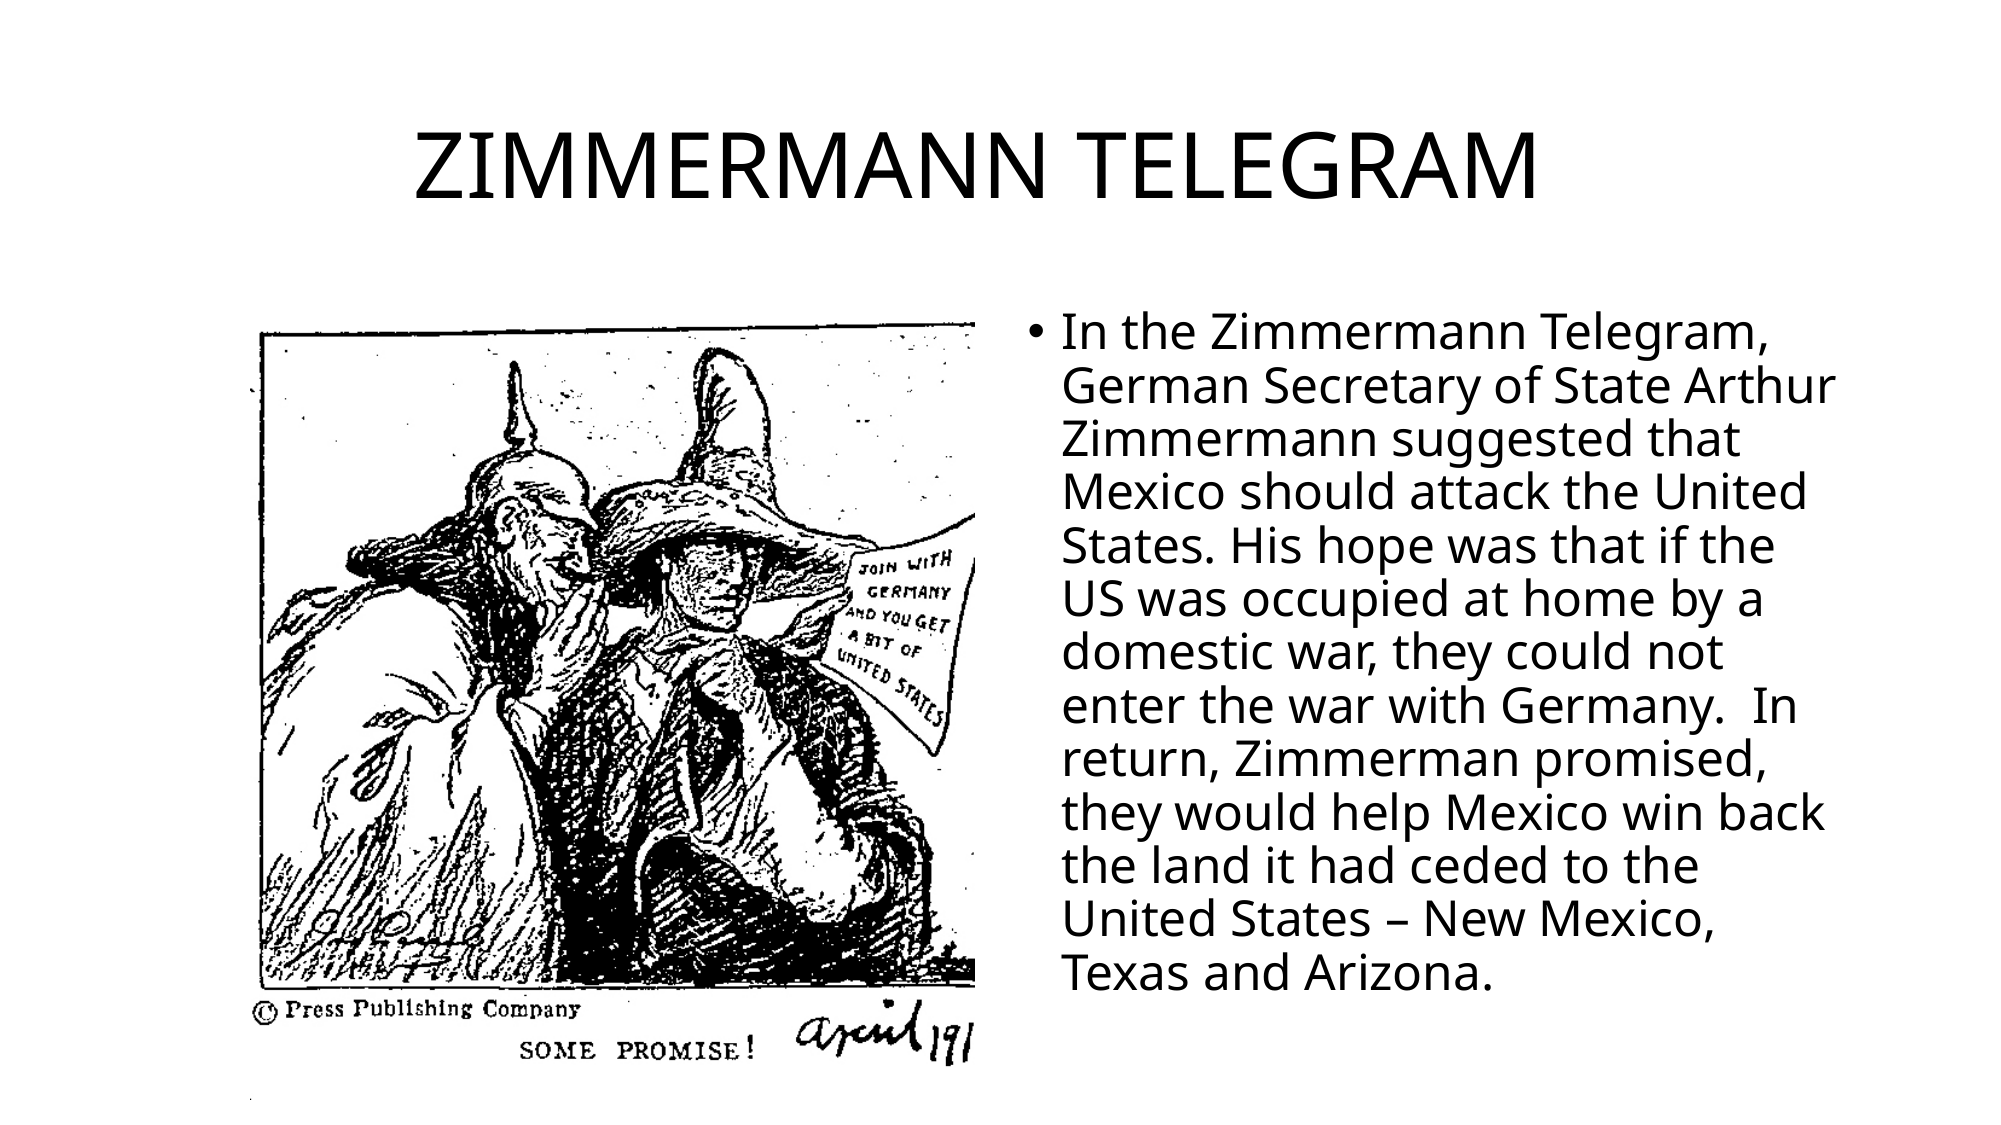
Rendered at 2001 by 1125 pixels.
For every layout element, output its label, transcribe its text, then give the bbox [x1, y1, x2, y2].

title ZIMMERMANN TELEGRAM [137, 59, 1863, 278]
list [250, 321, 975, 1100]
list In the Zimmermann Telegram, German Secretary of State Arthur Zimmermann suggested that Mexico should attack the United States. His hope was that if the US was occupied at home by a domestic war, they could not enter the war with Germany. In return, Zimmerman promised, they would help Mexico win back the land it had ceded to the United States – New Mexico, Texas and Arizona. [1012, 299, 1863, 1014]
